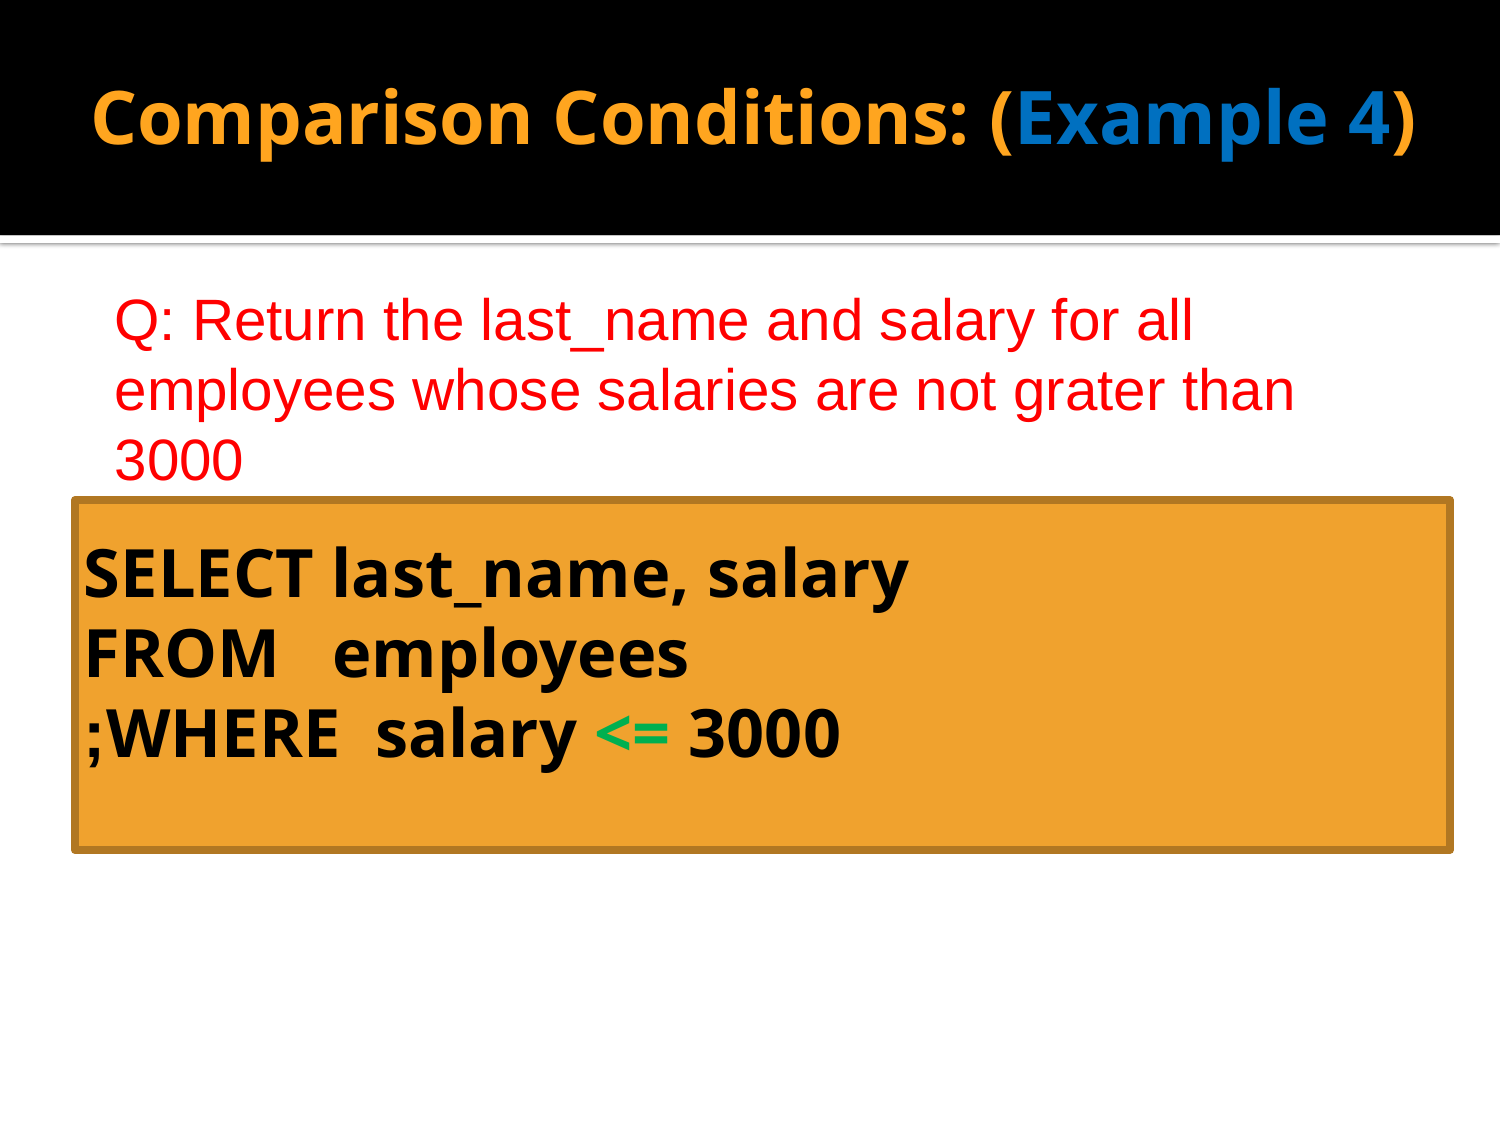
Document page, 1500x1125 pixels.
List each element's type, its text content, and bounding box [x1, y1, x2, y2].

text_box Q: Return the last_name and salary for all employees whose salaries are not grater than 3000 [99, 275, 1438, 500]
text_box [71, 496, 1454, 854]
list SELECT last_name, salary FROM employees WHERE salary <= 3000; [74, 515, 1426, 851]
title Comparison Conditions: (Example 4) [75, 56, 1425, 263]
